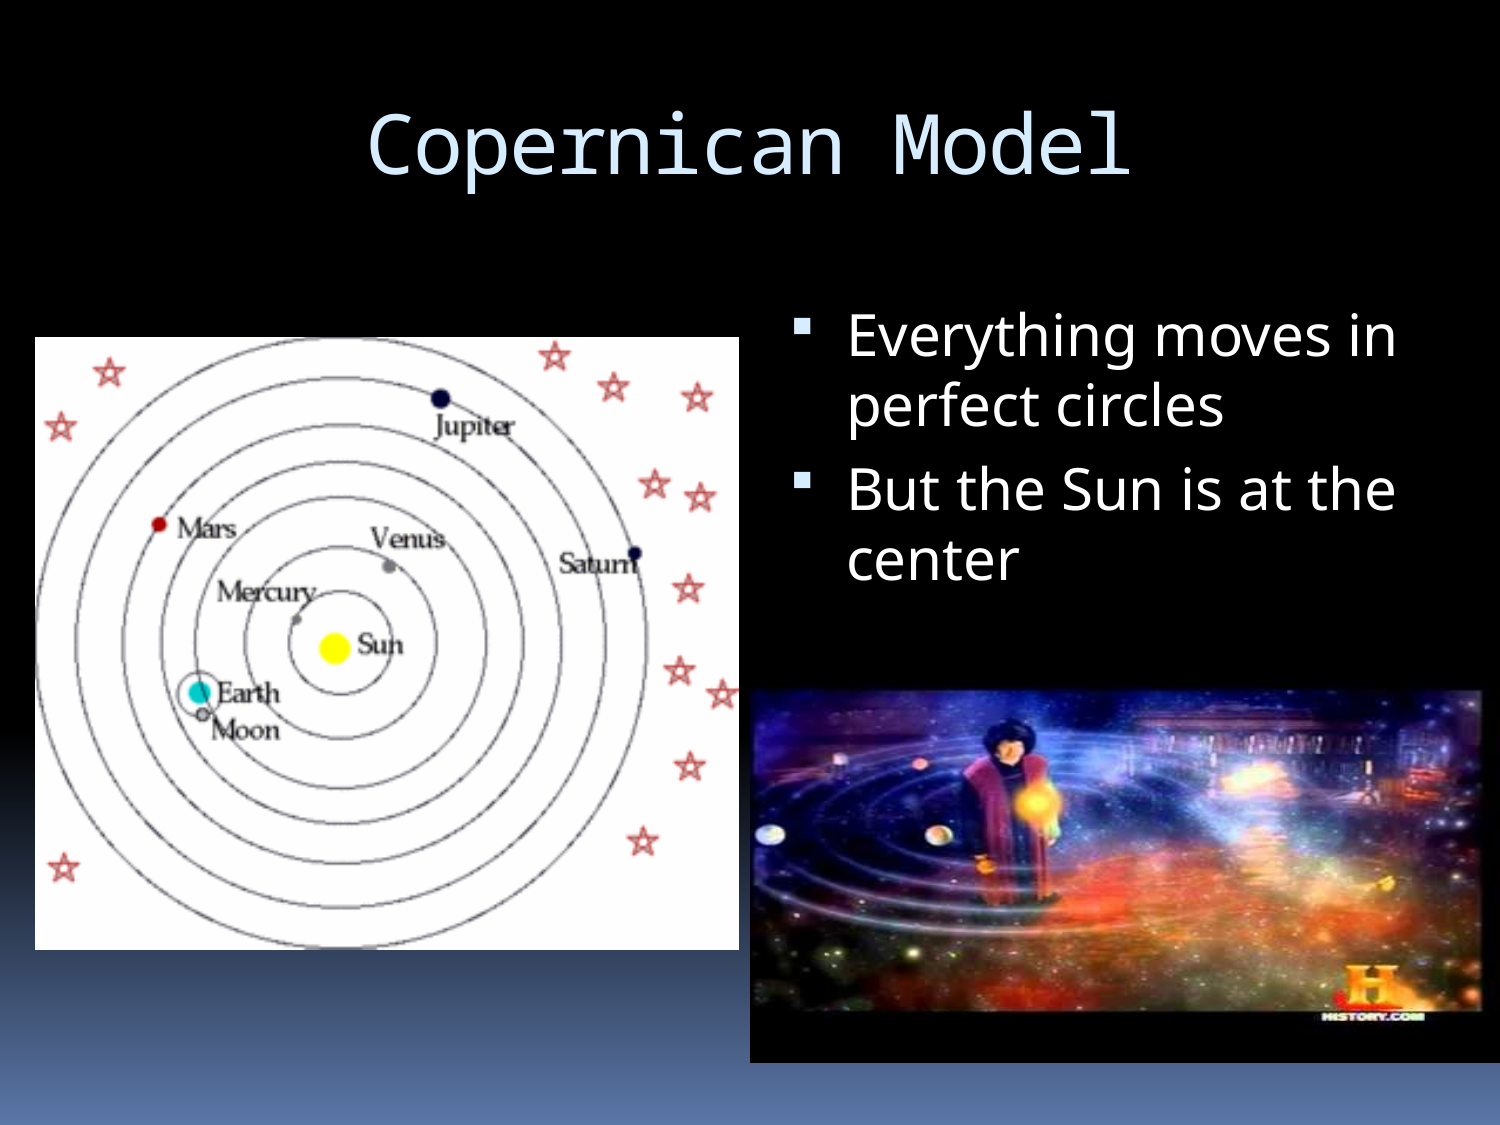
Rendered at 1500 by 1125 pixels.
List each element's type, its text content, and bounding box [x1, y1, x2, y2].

list Everything moves in perfect circles But the Sun is at the center [763, 290, 1427, 632]
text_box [749, 640, 1500, 1064]
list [34, 336, 740, 951]
title Copernican Model [75, 83, 1425, 234]
